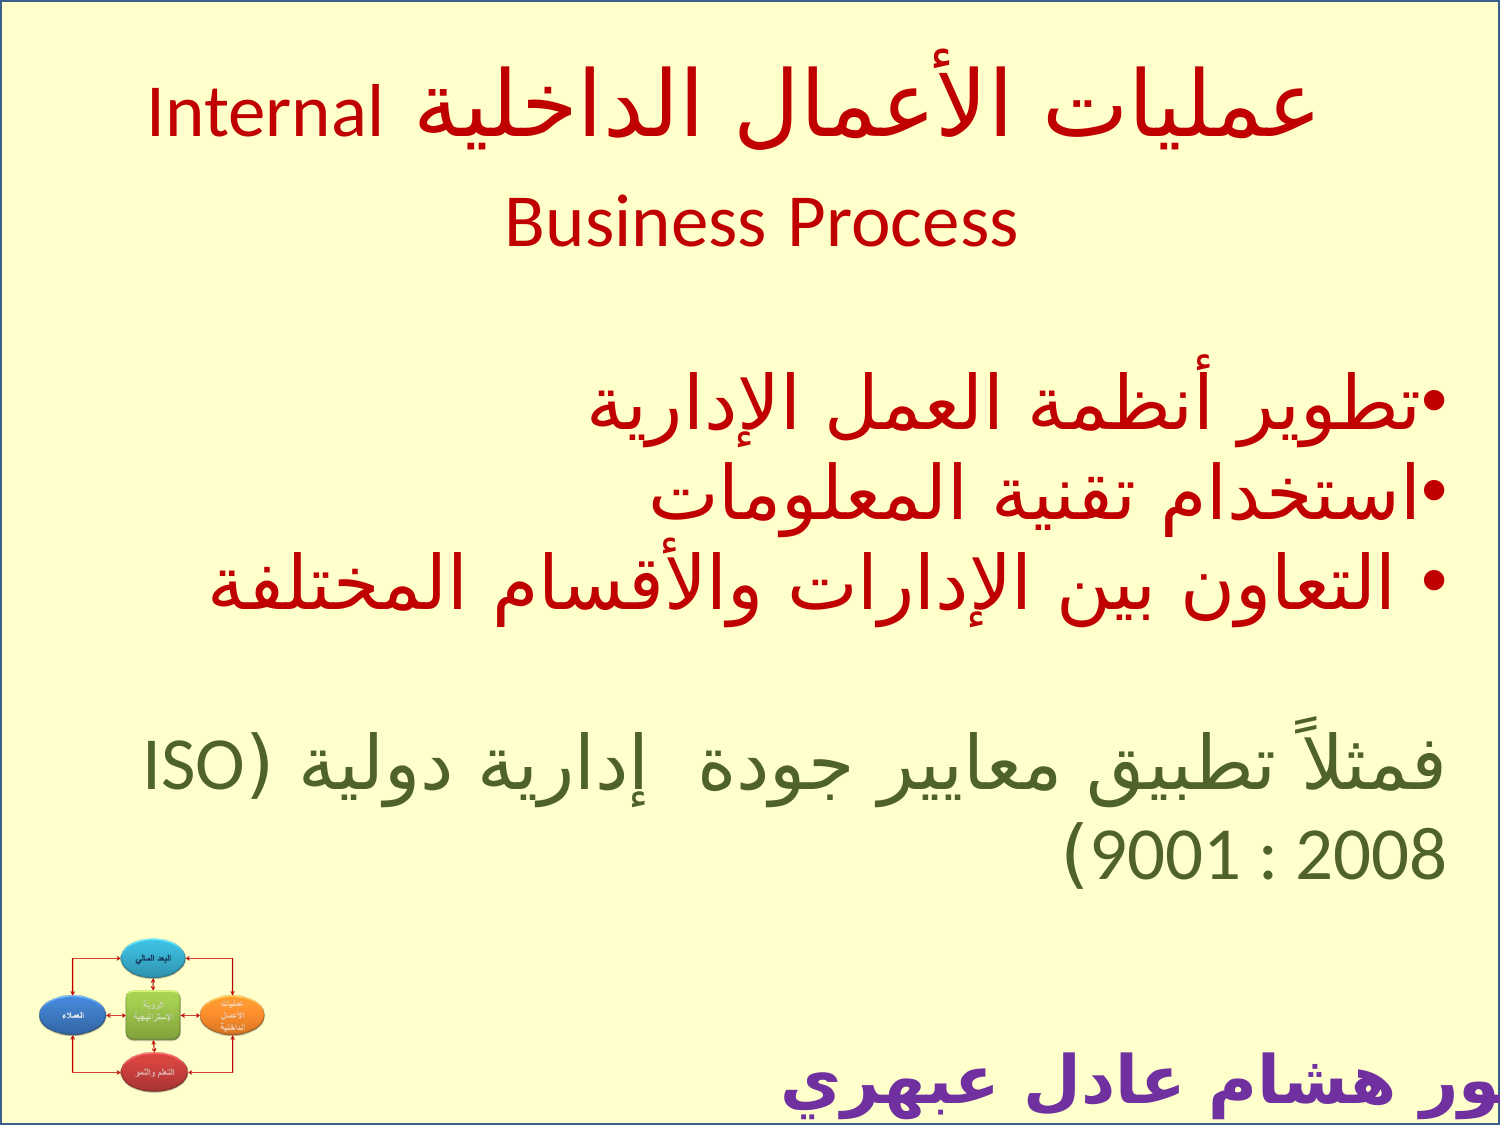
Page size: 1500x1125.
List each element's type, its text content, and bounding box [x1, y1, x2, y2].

picture [37, 937, 266, 1095]
text_box [0, 0, 1500, 1125]
text_box الدكتور هشام عادل عبهري [765, 1029, 1500, 1124]
text_box عمليات الأعمال الداخلية Internal Business Process تطوير أنظمة العمل الإدارية استخدام تقنية المعلومات التعاون بين الإدارات والأقسام المختلفة فمثلاً تطبيق معايير جودة إدارية دولية (ISO 9001 : 2008) [37, 37, 1463, 993]
